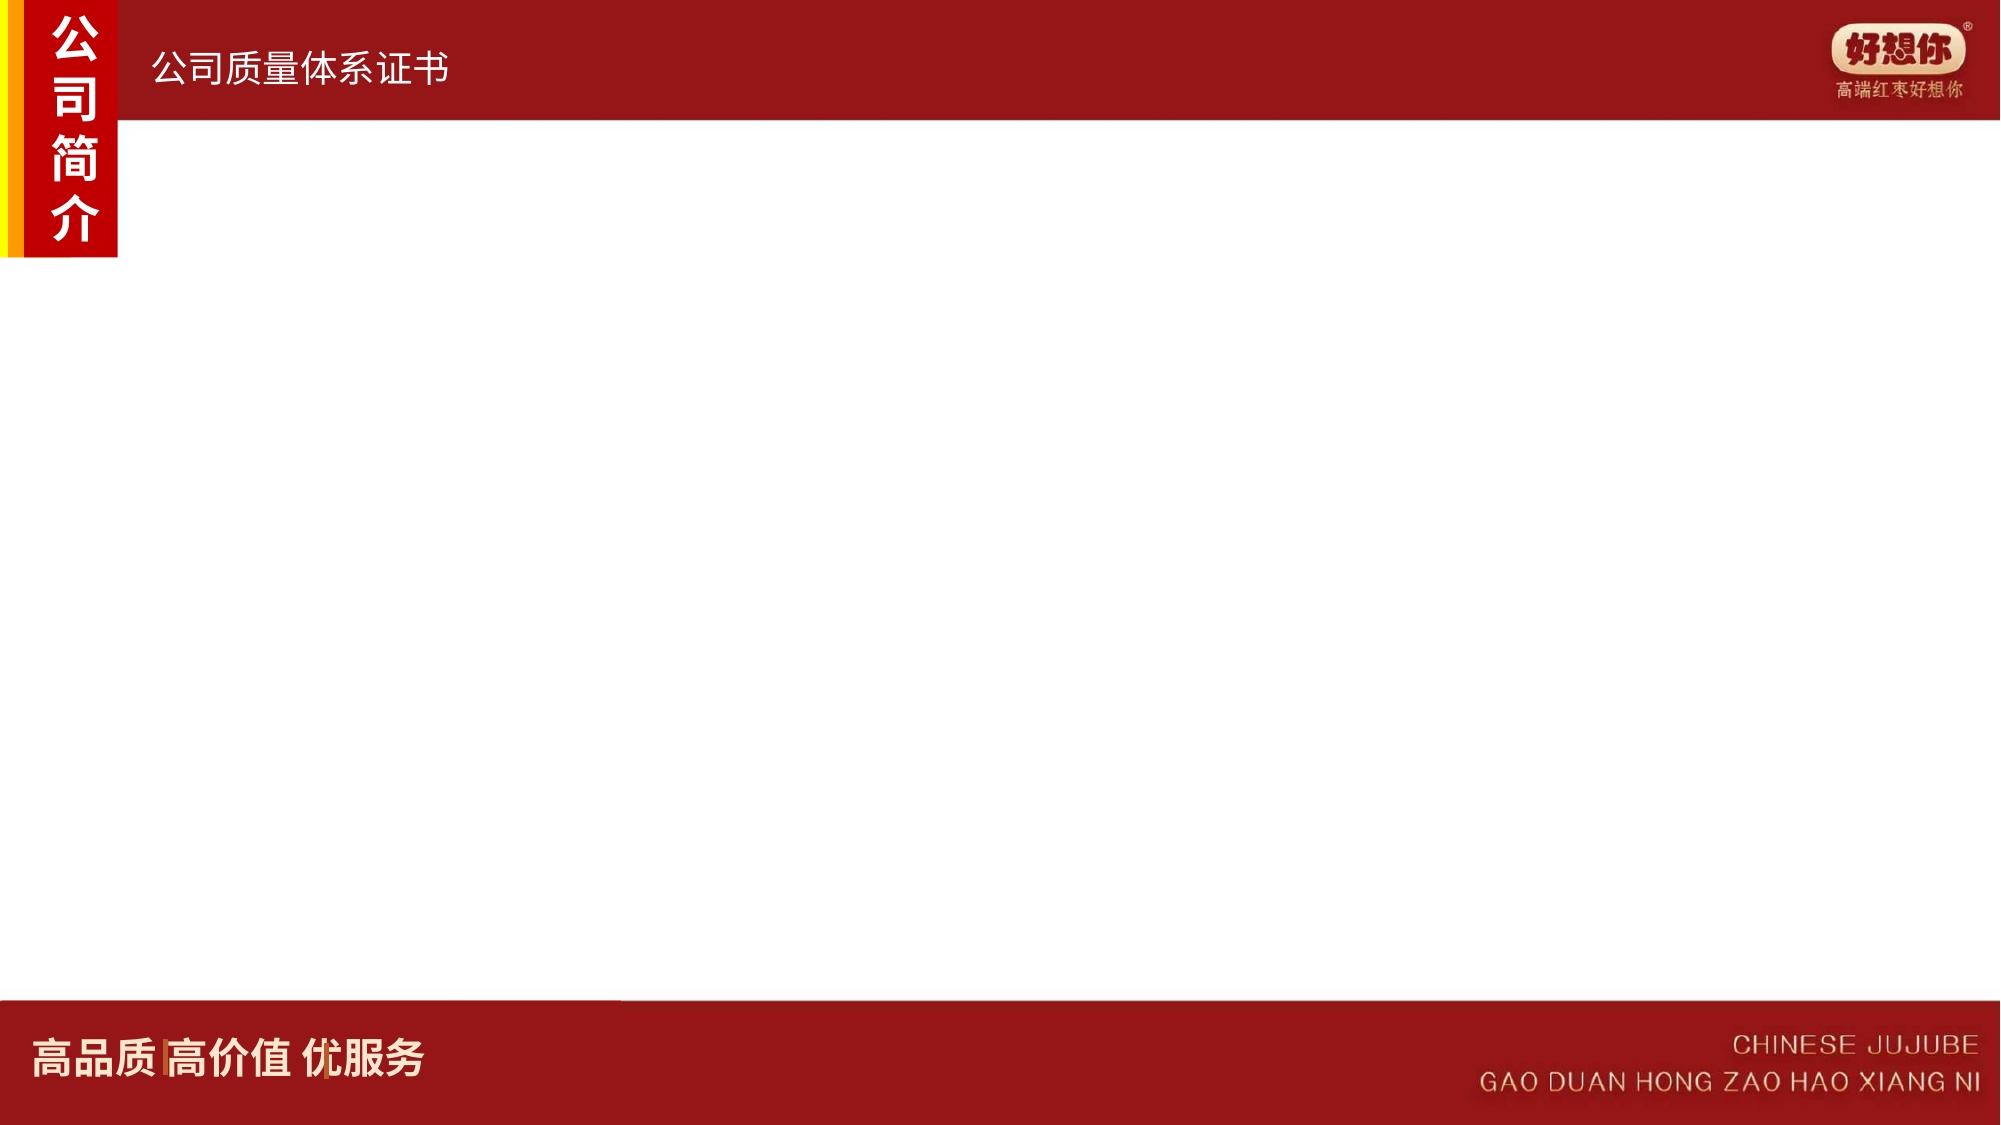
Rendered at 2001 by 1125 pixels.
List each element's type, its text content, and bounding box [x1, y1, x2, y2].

text_box [23, 0, 119, 259]
picture [0, 0, 2000, 1125]
text_box [7, 0, 23, 259]
text_box 公司质量体系证书 [135, 37, 465, 98]
text_box 公司简介 [35, 0, 84, 255]
text_box [0, 0, 7, 259]
